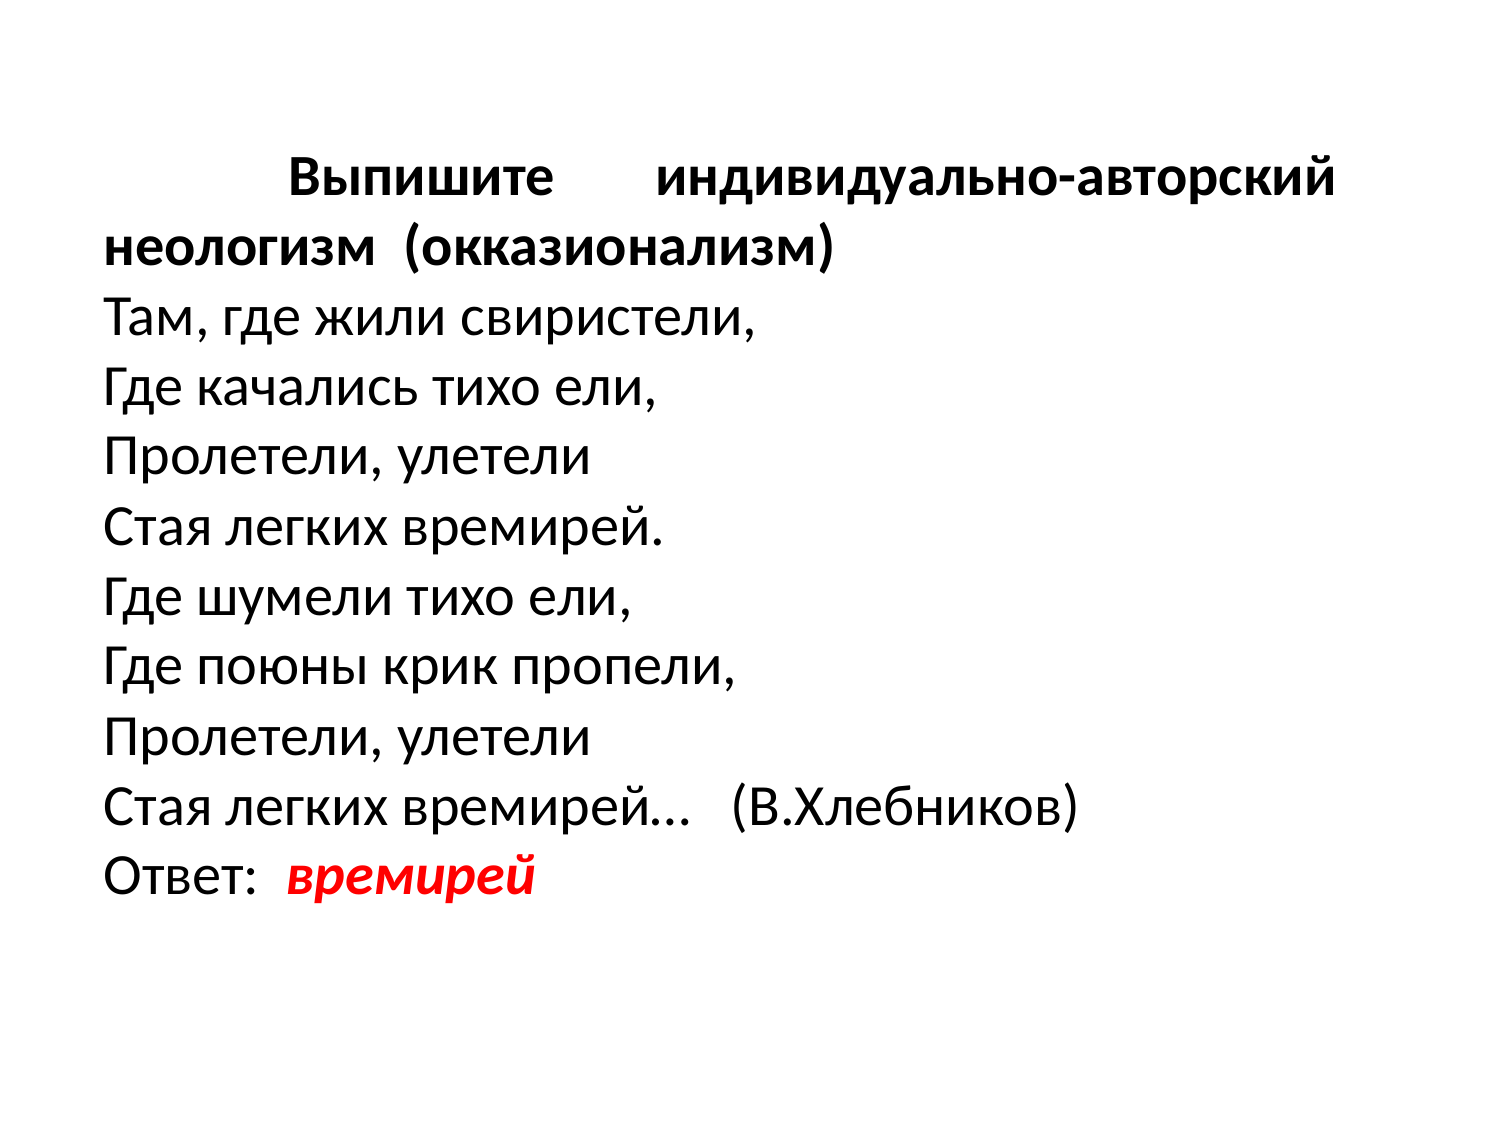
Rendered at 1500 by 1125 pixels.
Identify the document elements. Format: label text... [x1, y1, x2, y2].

text_box Выпишите индивидуально-авторский неологизм (окказионализм) Там, где жили свиристели, Где качались тихо ели, Пролетели, улетели Стая легких времирей. Где шумели тихо ели, Где поюны крик пропели, Пролетели, улетели Стая легких времирей… (В.Хлебников) Ответ: времирей [88, 129, 1353, 914]
